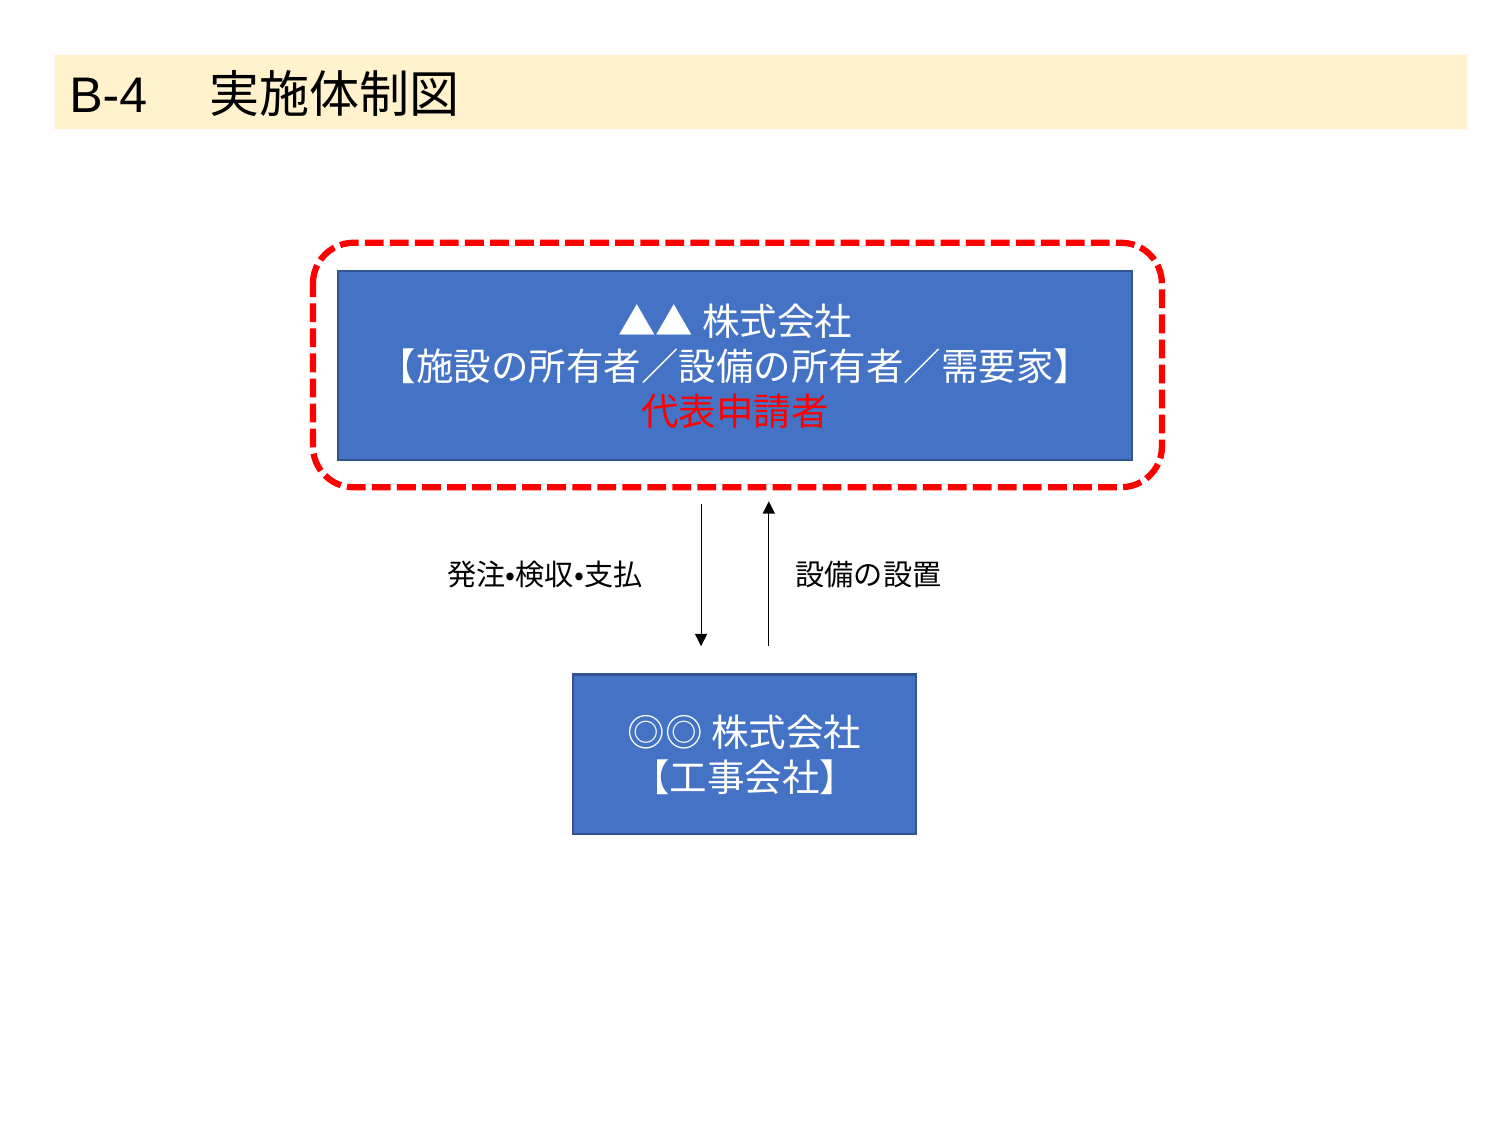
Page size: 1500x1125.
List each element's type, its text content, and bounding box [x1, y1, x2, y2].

text_box B-4 実施体制図 [54, 54, 1468, 130]
text_box 発注・検収・支払 [432, 548, 700, 599]
text_box ◎◎株式会社 【工事会社】 [572, 673, 917, 835]
text_box 発注・検収・支払 [702, 548, 713, 599]
text_box 設備の設置 [780, 548, 1317, 599]
text_box [311, 241, 1164, 489]
